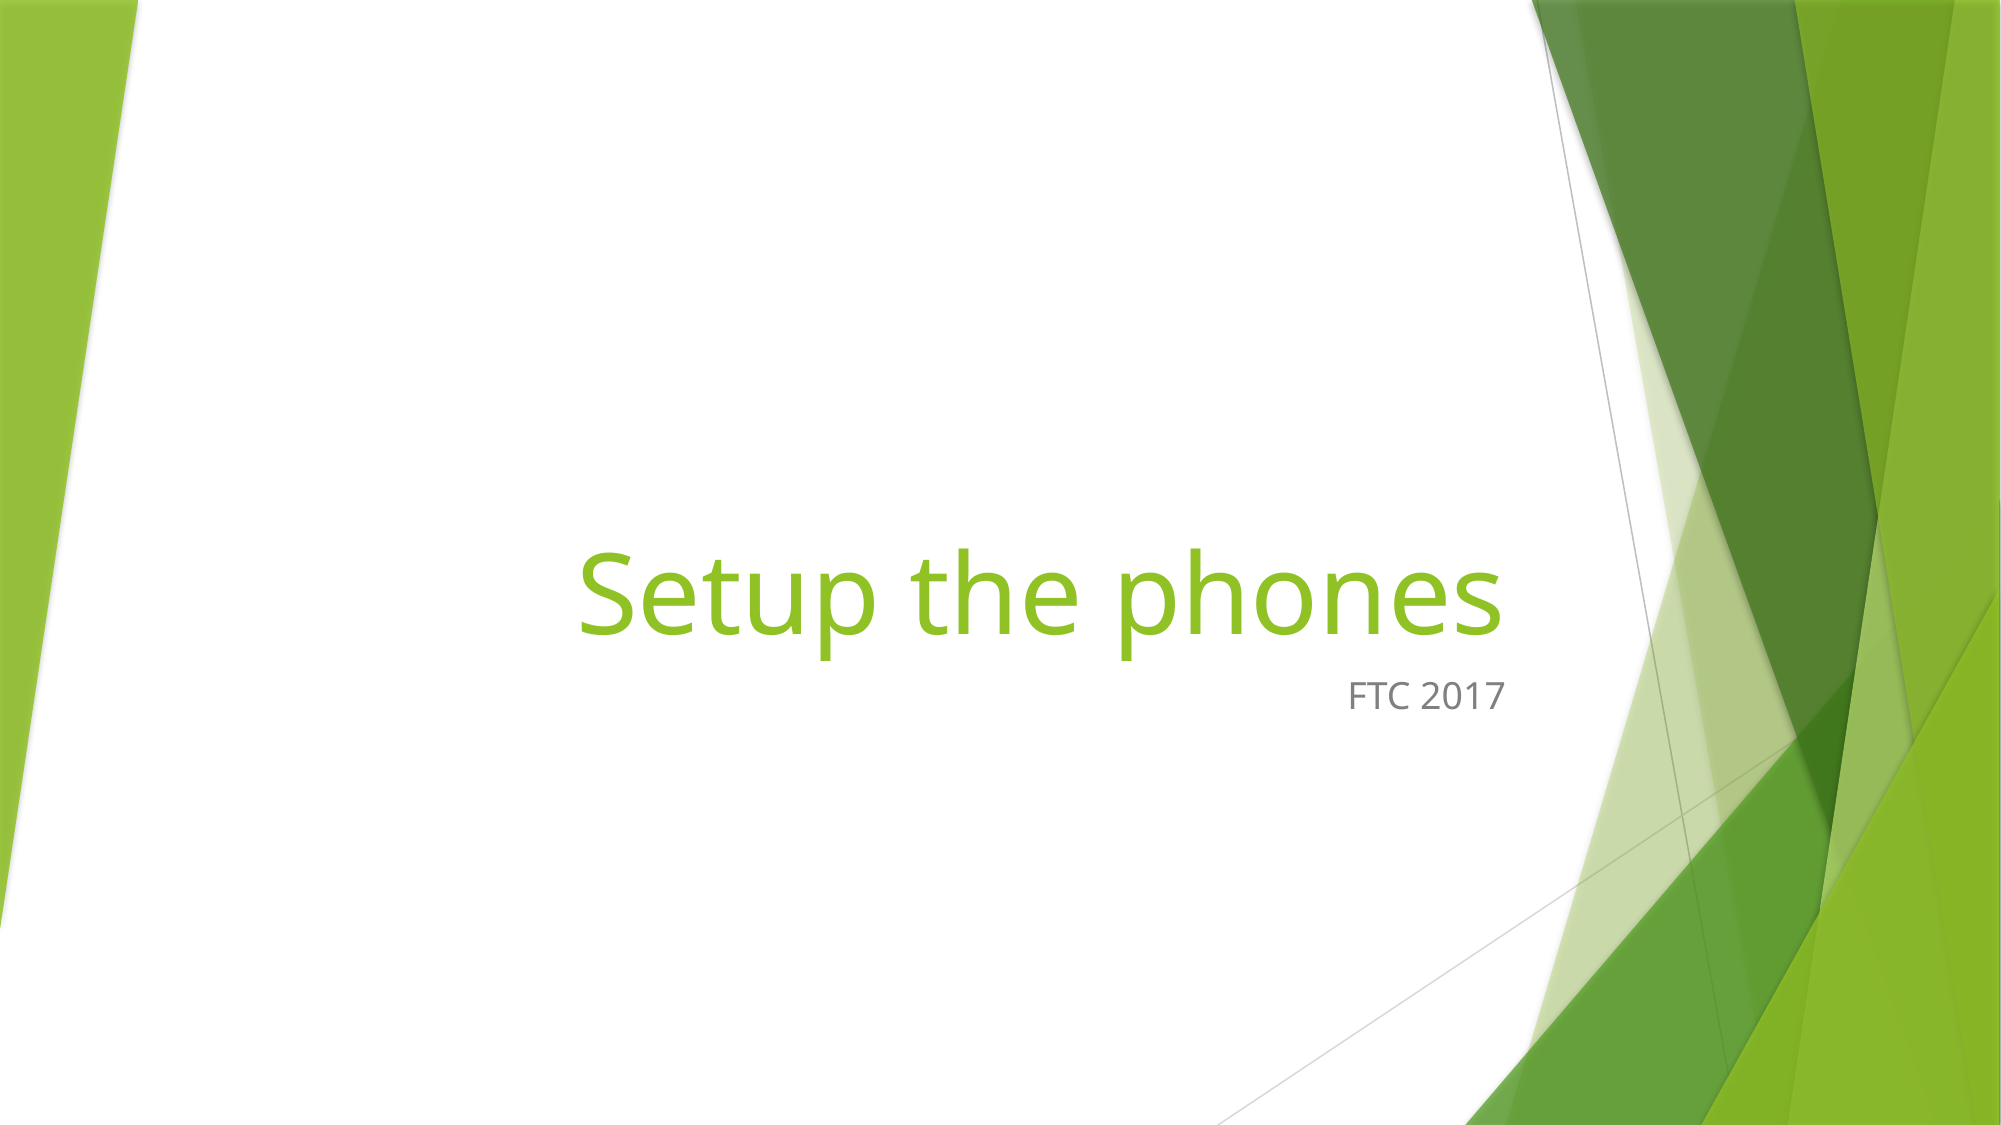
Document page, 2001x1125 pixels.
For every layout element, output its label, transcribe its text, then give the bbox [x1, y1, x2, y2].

subtitle FTC 2017 [247, 664, 1522, 845]
title Setup the phones [247, 394, 1522, 664]
